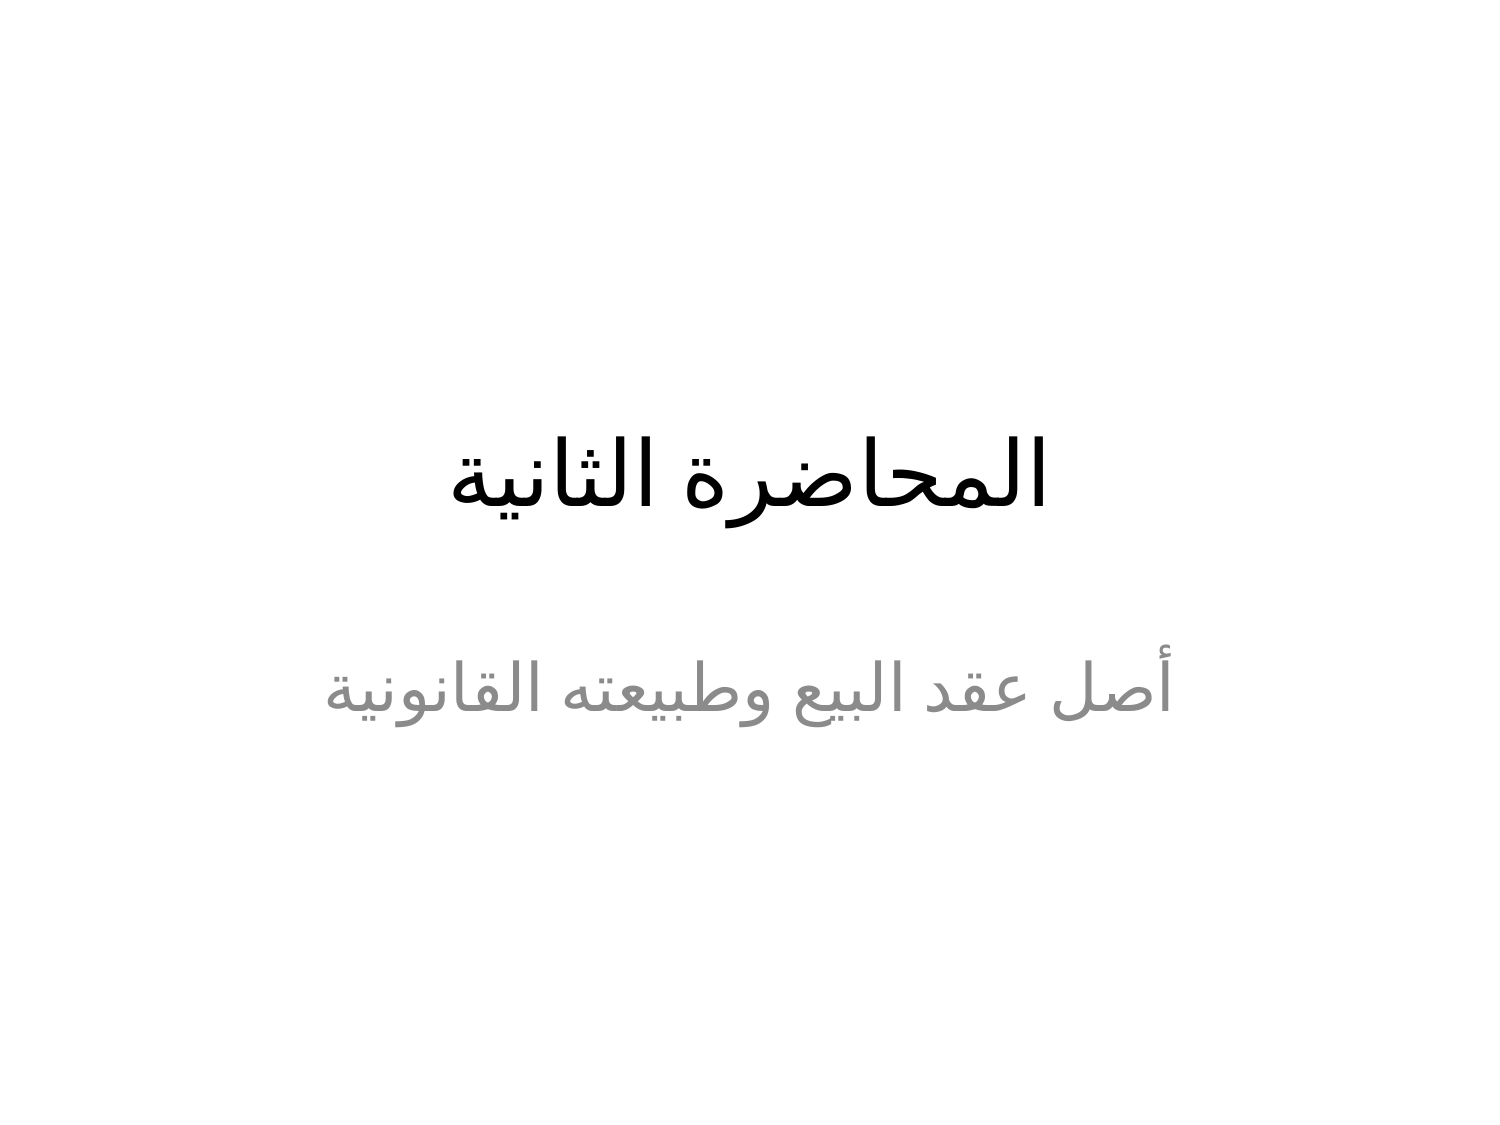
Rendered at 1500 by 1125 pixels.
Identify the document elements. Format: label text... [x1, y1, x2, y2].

subtitle أصل عقد البيع وطبيعته القانونية [225, 637, 1275, 925]
title المحاضرة الثانية [112, 349, 1388, 591]
